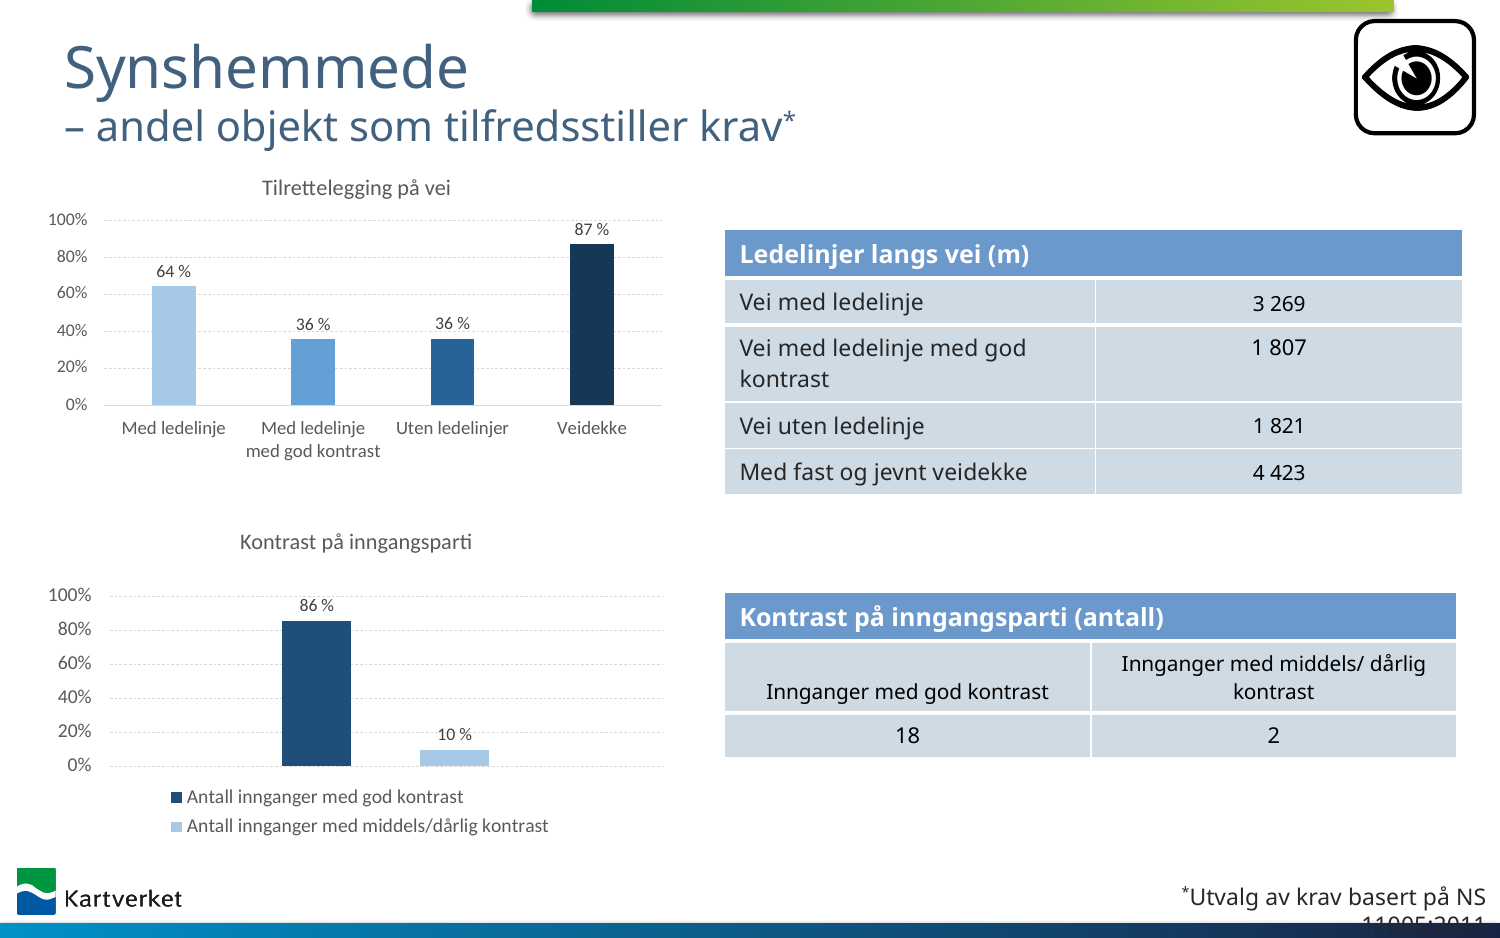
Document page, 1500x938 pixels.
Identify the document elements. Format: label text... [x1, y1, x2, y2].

table_cell 18 [725, 715, 1090, 757]
table_cell 3 269 [1096, 280, 1462, 323]
picture [41, 166, 673, 492]
table_cell Vei uten ledelinje [725, 403, 1095, 448]
text_box Synshemmede – andel objekt som tilfredsstiller krav* [49, 24, 1431, 158]
table_cell Med fast og jevnt veidekke [725, 449, 1095, 494]
table_header Kontrast på inngangsparti (antall) [725, 593, 1456, 639]
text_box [1355, 20, 1475, 134]
table_cell Vei med ledelinje [725, 280, 1095, 323]
table_cell 4 423 [1096, 449, 1462, 494]
table_header Ledelinjer langs vei (m) [725, 230, 1462, 276]
table_cell 1 807 [1096, 327, 1462, 401]
table_cell 2 [1092, 715, 1456, 757]
picture [41, 520, 673, 846]
table_cell Innganger med god kontrast [725, 643, 1090, 711]
table_cell Vei med ledelinje med god kontrast [725, 327, 1095, 401]
table_cell 1 821 [1096, 403, 1462, 448]
text_box *Utvalg av krav basert på NS 11005:2011 [1068, 873, 1500, 938]
table_cell Innganger med middels/ dårlig kontrast [1092, 643, 1456, 711]
